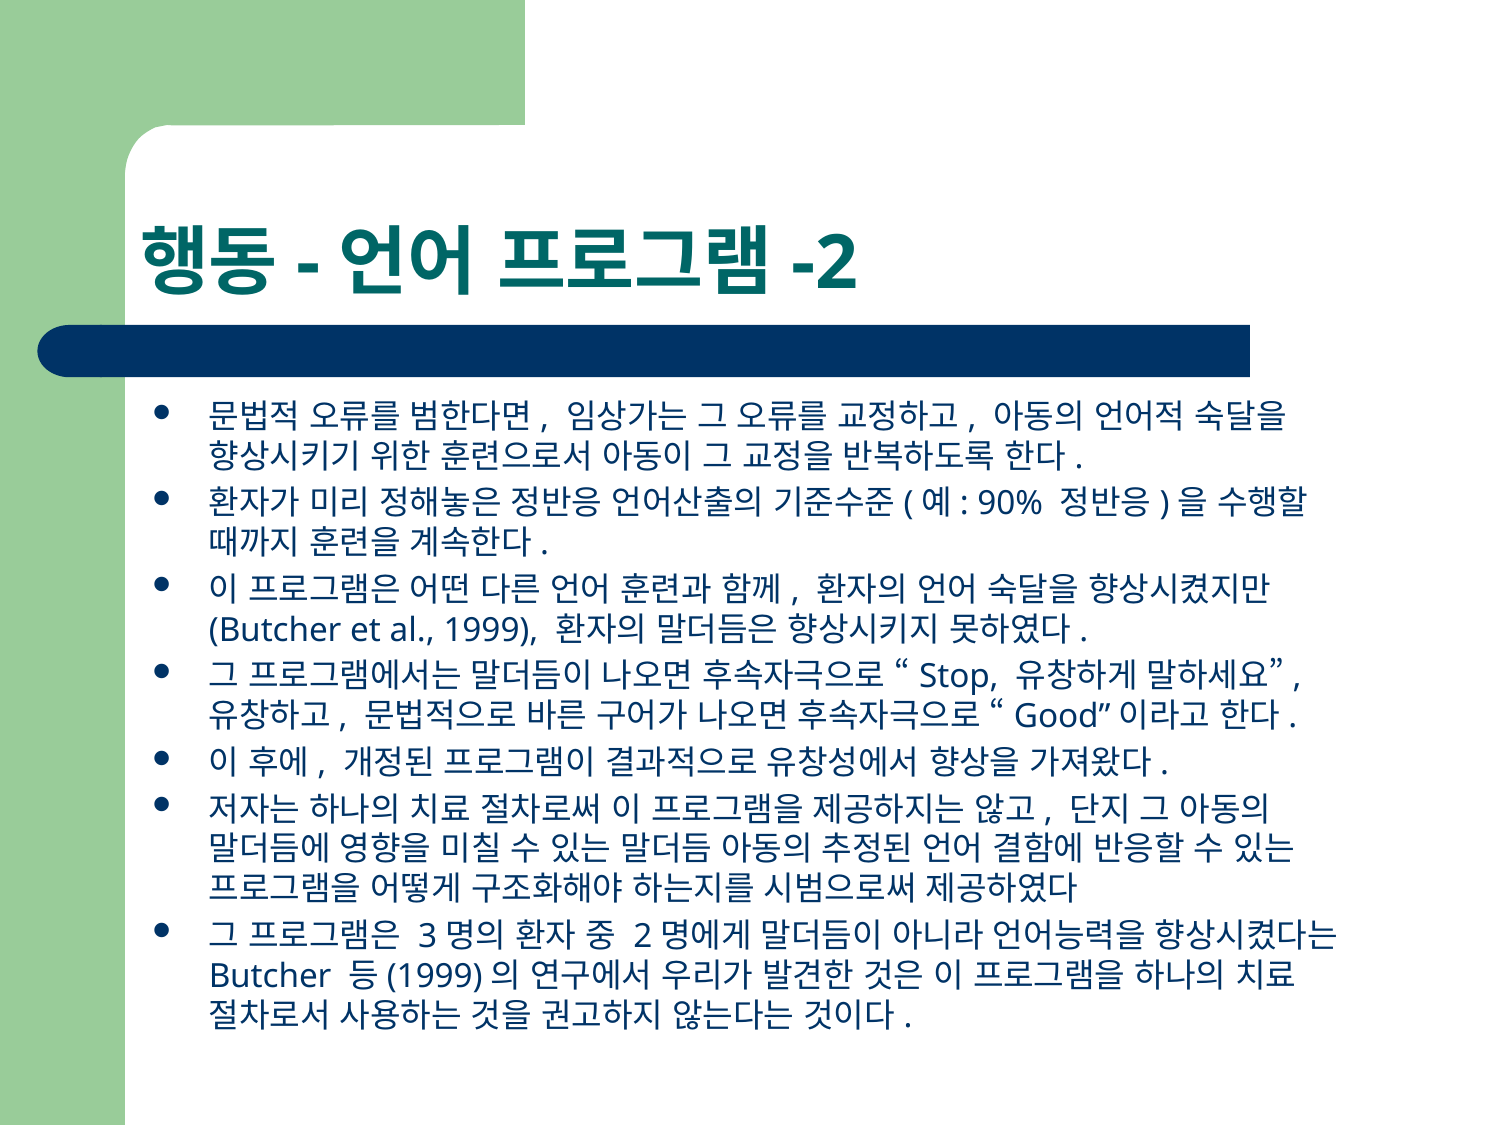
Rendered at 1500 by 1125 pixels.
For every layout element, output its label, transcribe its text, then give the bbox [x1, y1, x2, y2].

list 문법적 오류를 범한다면, 임상가는 그 오류를 교정하고, 아동의 언어적 숙달을 향상시키기 위한 훈련으로서 아동이 그 교정을 반복하도록 한다. 환자가 미리 정해놓은 정반응 언어산출의 기준수준(예: 90% 정반응)을 수행할 때까지 훈련을 계속한다. 이 프로그램은 어떤 다른 언어 훈련과 함께, 환자의 언어 숙달을 향상시켰지만(Butcher et al., 1999), 환자의 말더듬은 향상시키지 못하였다. 그 프로그램에서는 말더듬이 나오면 후속자극으로 “Stop, 유창하게 말하세요”, 유창하고, 문법적으로 바른 구어가 나오면 후속자극으로 “Good”이라고 한다. 이 후에, 개정된 프로그램이 결과적으로 유창성에서 향상을 가져왔다. 저자는 하나의 치료 절차로써 이 프로그램을 제공하지는 않고, 단지 그 아동의 말더듬에 영향을 미칠 수 있는 말더듬 아동의 추정된 언어 결함에 반응할 수 있는 프로그램을 어떻게 구조화해야 하는지를 시범으로써 제공하였다 그 프로그램은 3명의 환자 중 2명에게 말더듬이 아니라 언어능력을 향상시켰다는 Butcher 등(1999)의 연구에서 우리가 발견한 것은 이 프로그램을 하나의 치료 절차로서 사용하는 것을 권고하지 않는다는 것이다. [137, 387, 1400, 999]
title 행동-언어 프로그램-2 [124, 124, 1426, 313]
